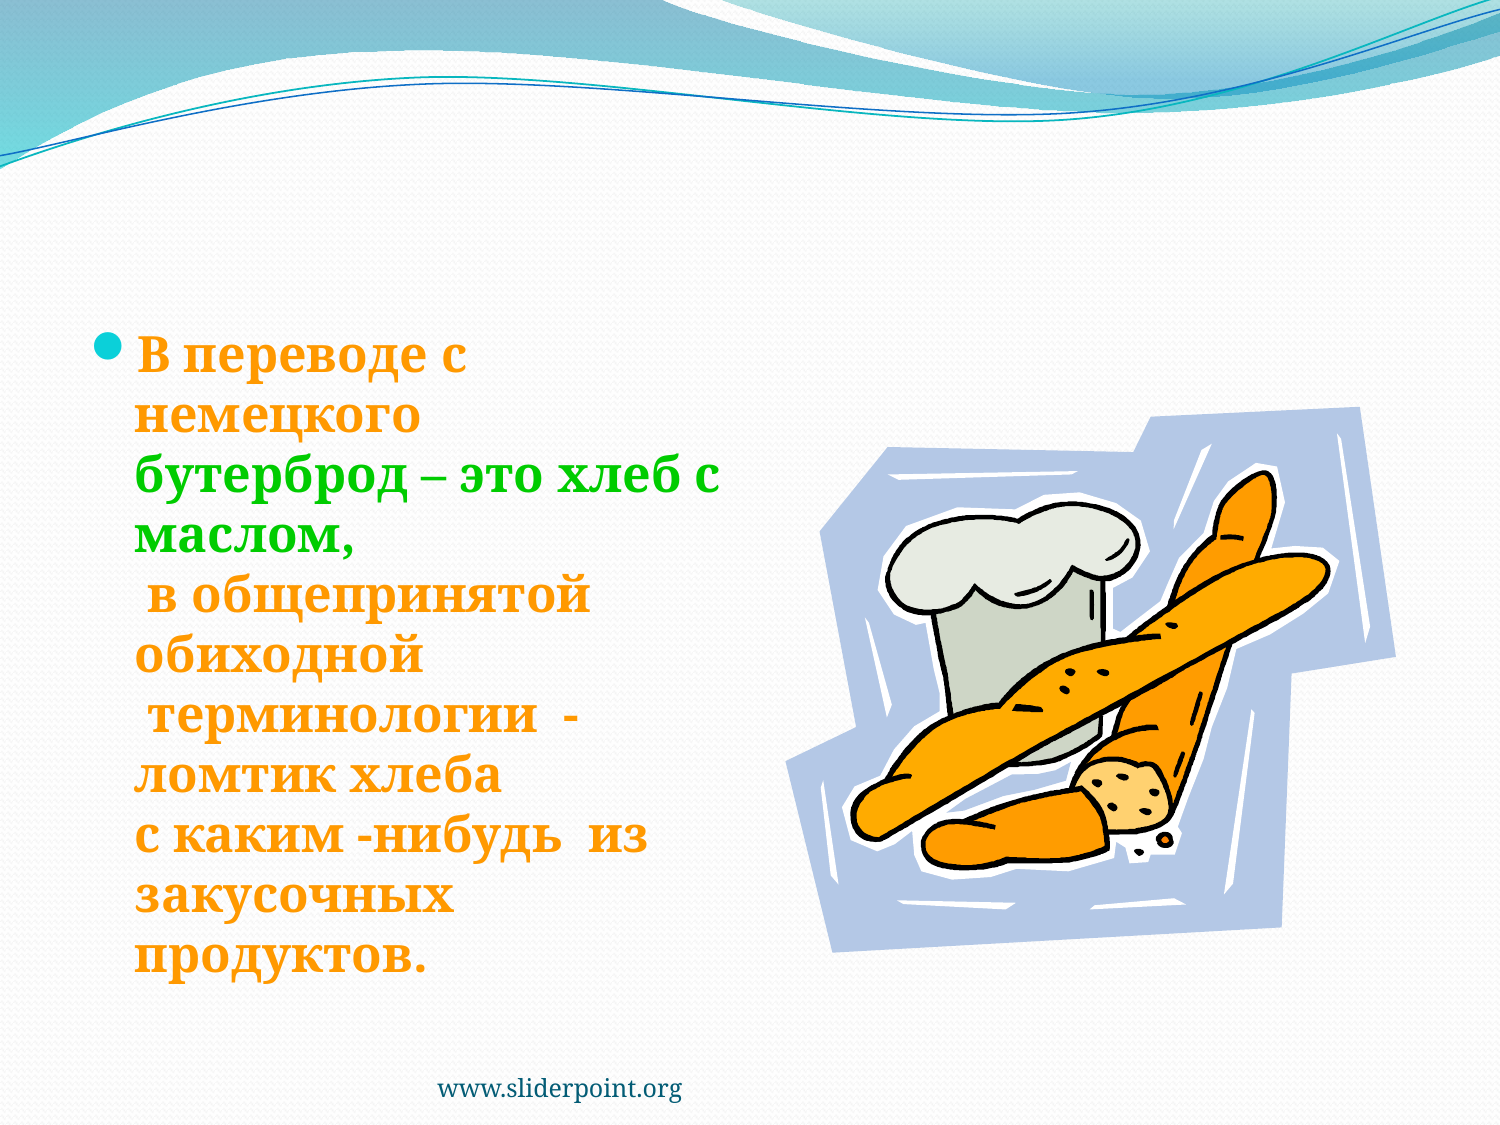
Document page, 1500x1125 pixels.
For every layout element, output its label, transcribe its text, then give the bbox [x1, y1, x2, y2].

list В переводе с немецкого бутерброд – это хлеб с маслом, в общепринятой обиходной терминологии - ломтик хлеба с каким -нибудь из закусочных продуктов. [74, 314, 738, 1043]
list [785, 398, 1405, 962]
footer www.sliderpoint.org [437, 1042, 988, 1103]
